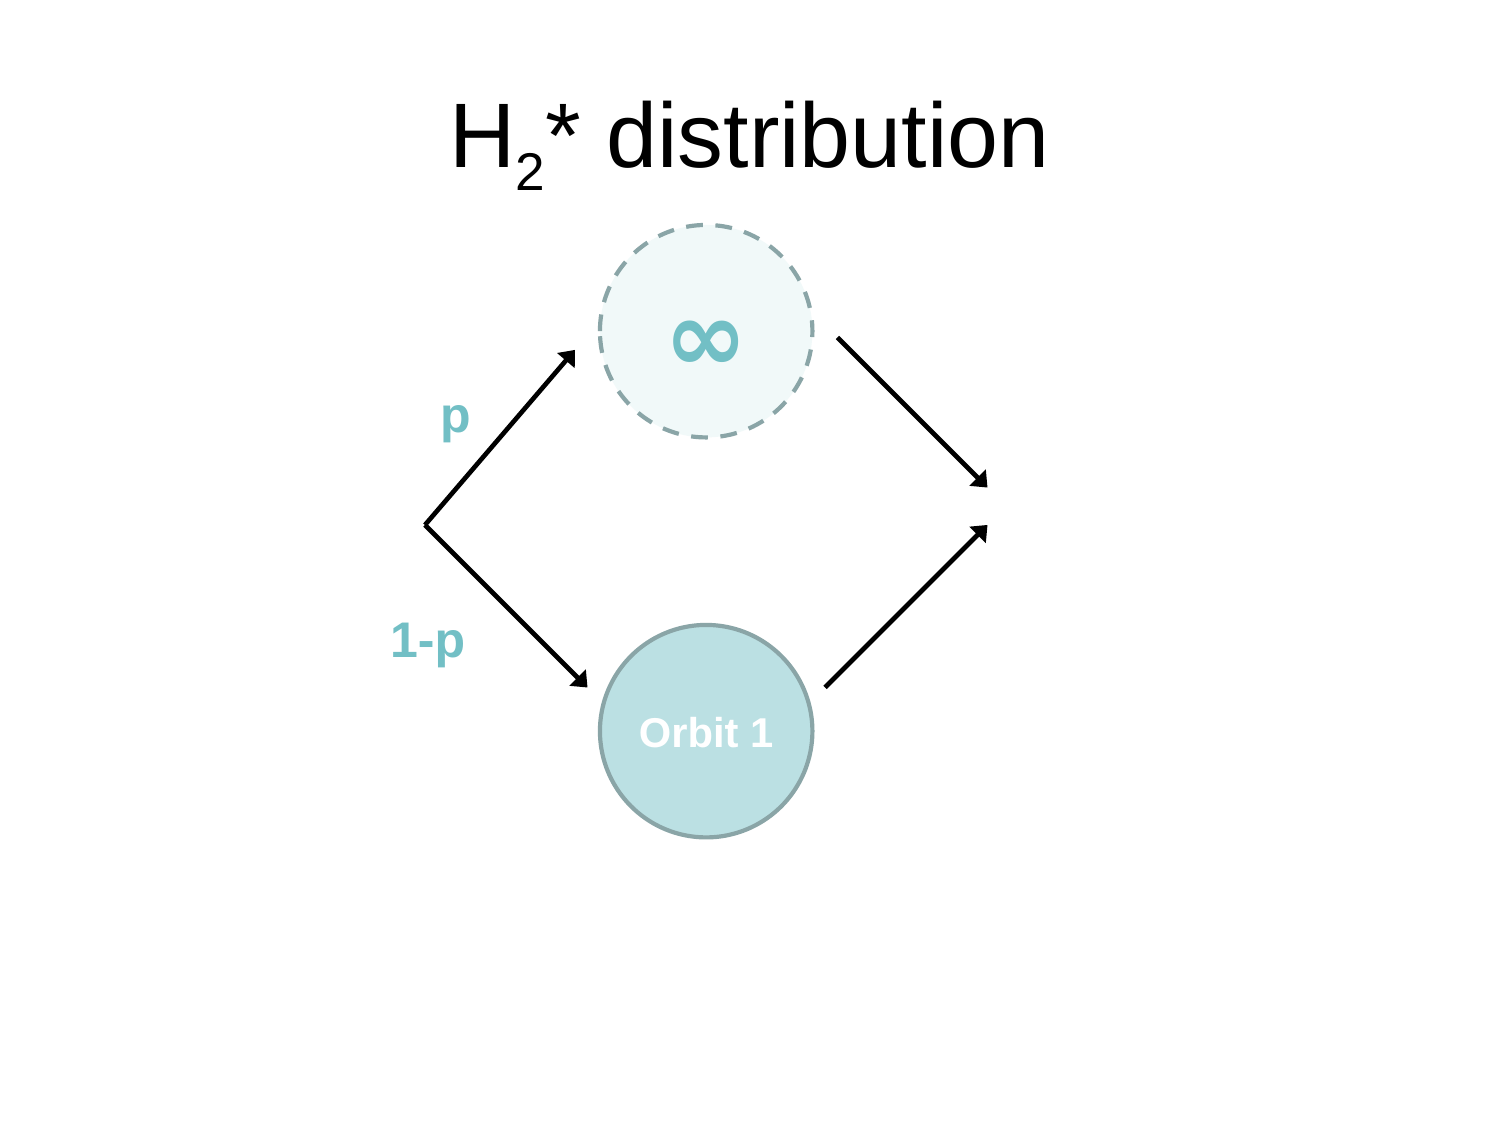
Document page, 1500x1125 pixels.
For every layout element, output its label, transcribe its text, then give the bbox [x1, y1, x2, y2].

title H2* distribution [74, 44, 1426, 233]
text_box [374, 224, 988, 838]
